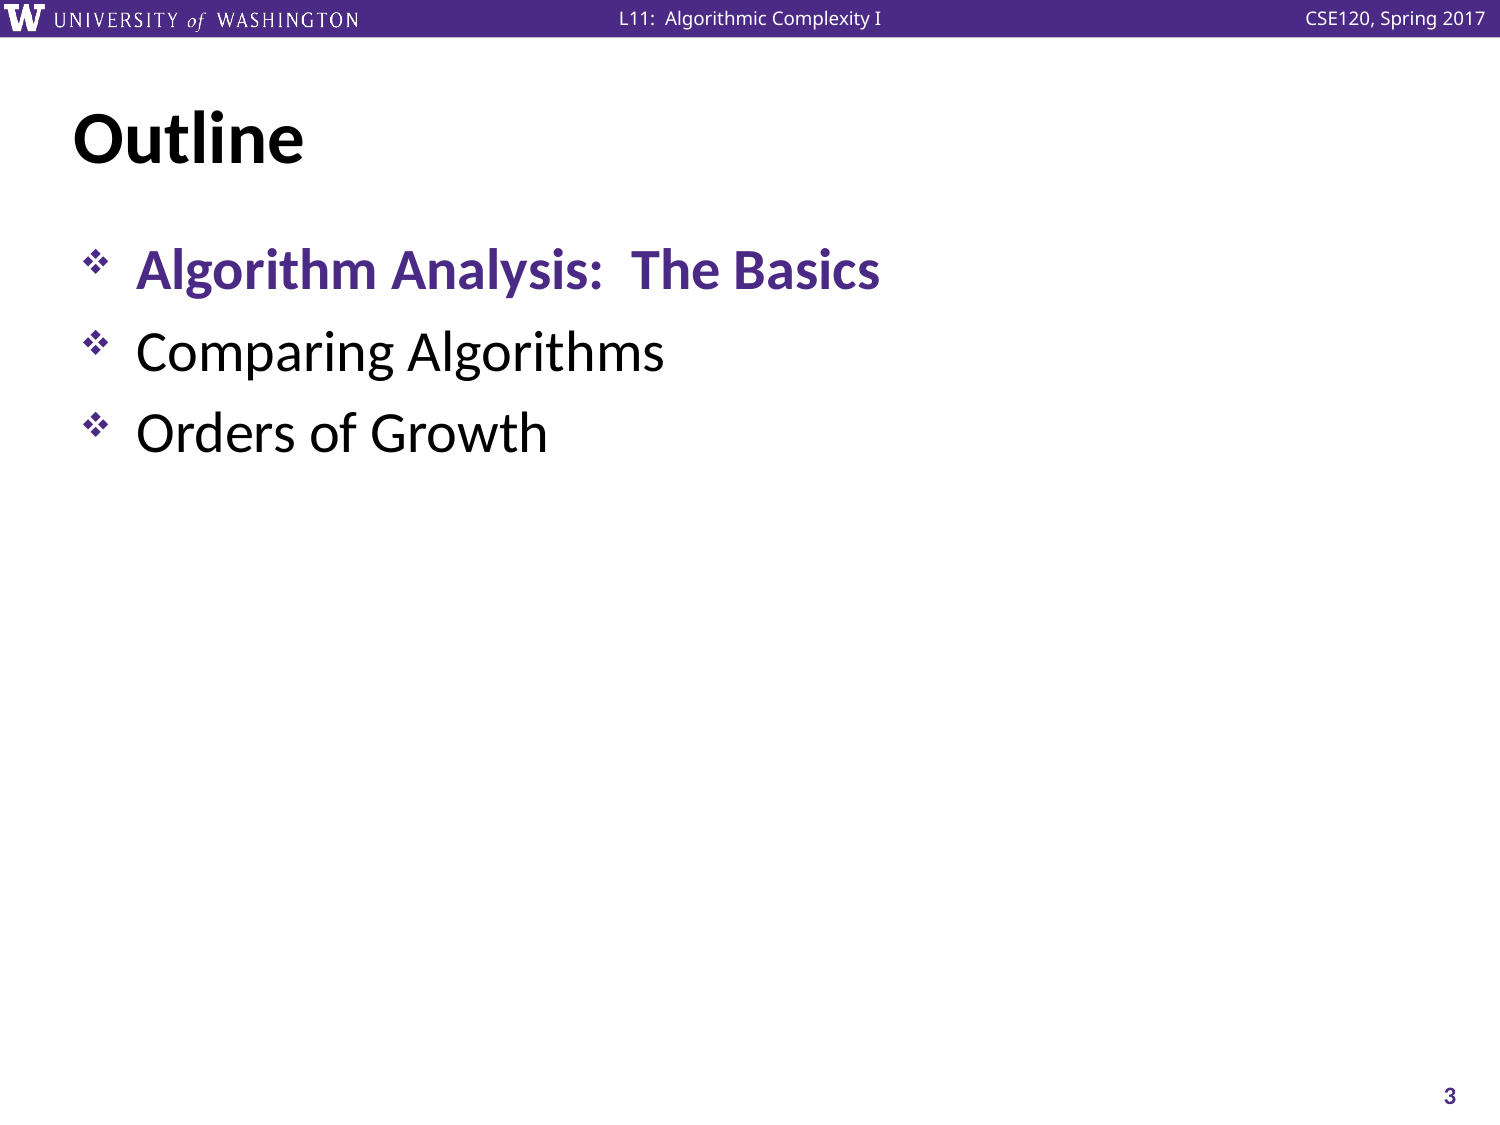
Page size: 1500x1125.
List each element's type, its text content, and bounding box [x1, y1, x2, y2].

slide_number 3 [1400, 1065, 1500, 1125]
title Outline [58, 71, 1438, 197]
picture [4, 4, 358, 32]
list Algorithm Analysis: The Basics Comparing Algorithms Orders of Growth [64, 223, 1438, 1040]
